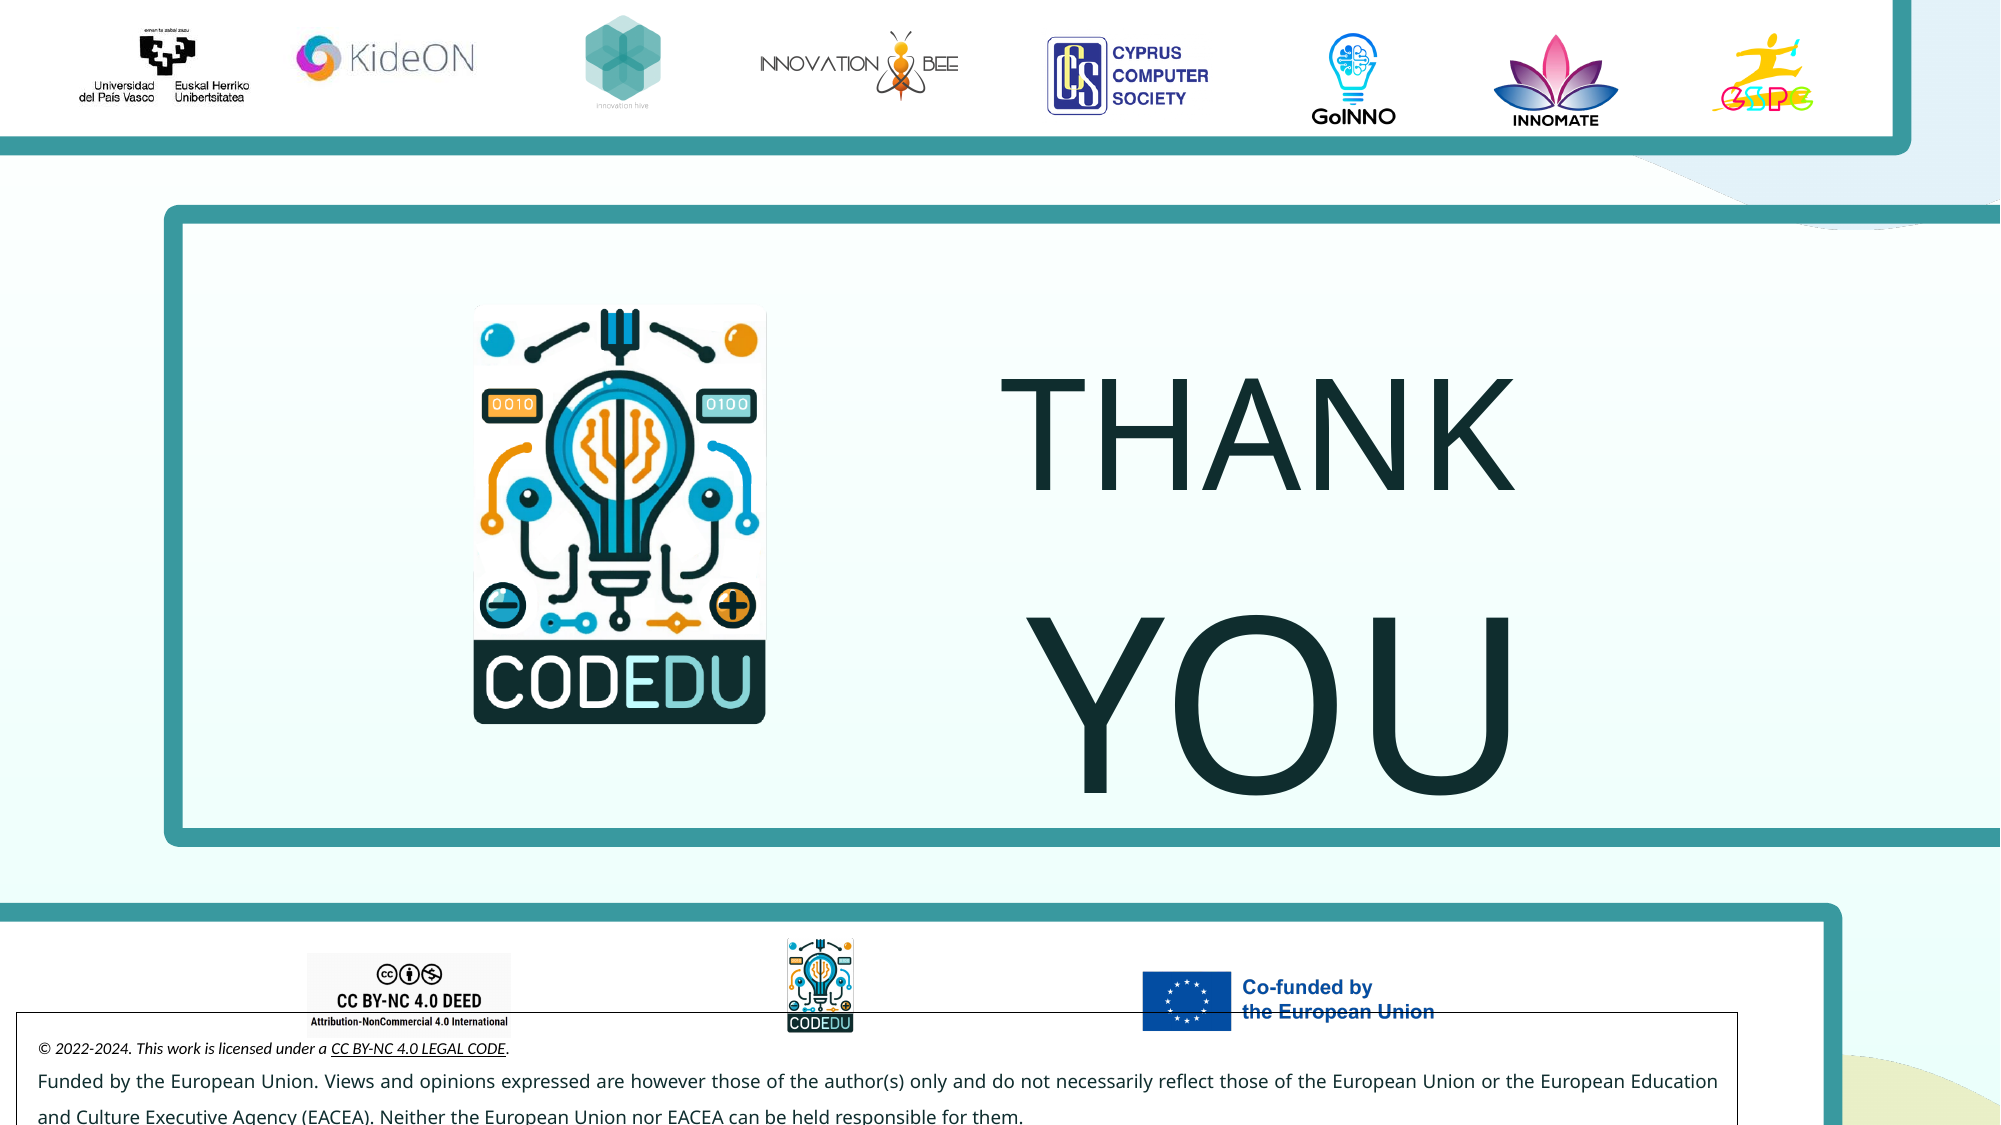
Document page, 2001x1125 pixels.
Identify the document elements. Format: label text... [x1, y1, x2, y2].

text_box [0, 0, 1902, 146]
picture [728, 938, 911, 1055]
text_box [173, 214, 2000, 252]
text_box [0, 908, 1833, 1125]
picture [307, 953, 511, 1038]
picture [0, 0, 2001, 230]
picture [0, 859, 2000, 1125]
picture [399, 249, 817, 778]
text_box THANK YOU [976, 316, 1582, 844]
text_box [173, 252, 2000, 880]
picture [1132, 968, 1450, 1035]
